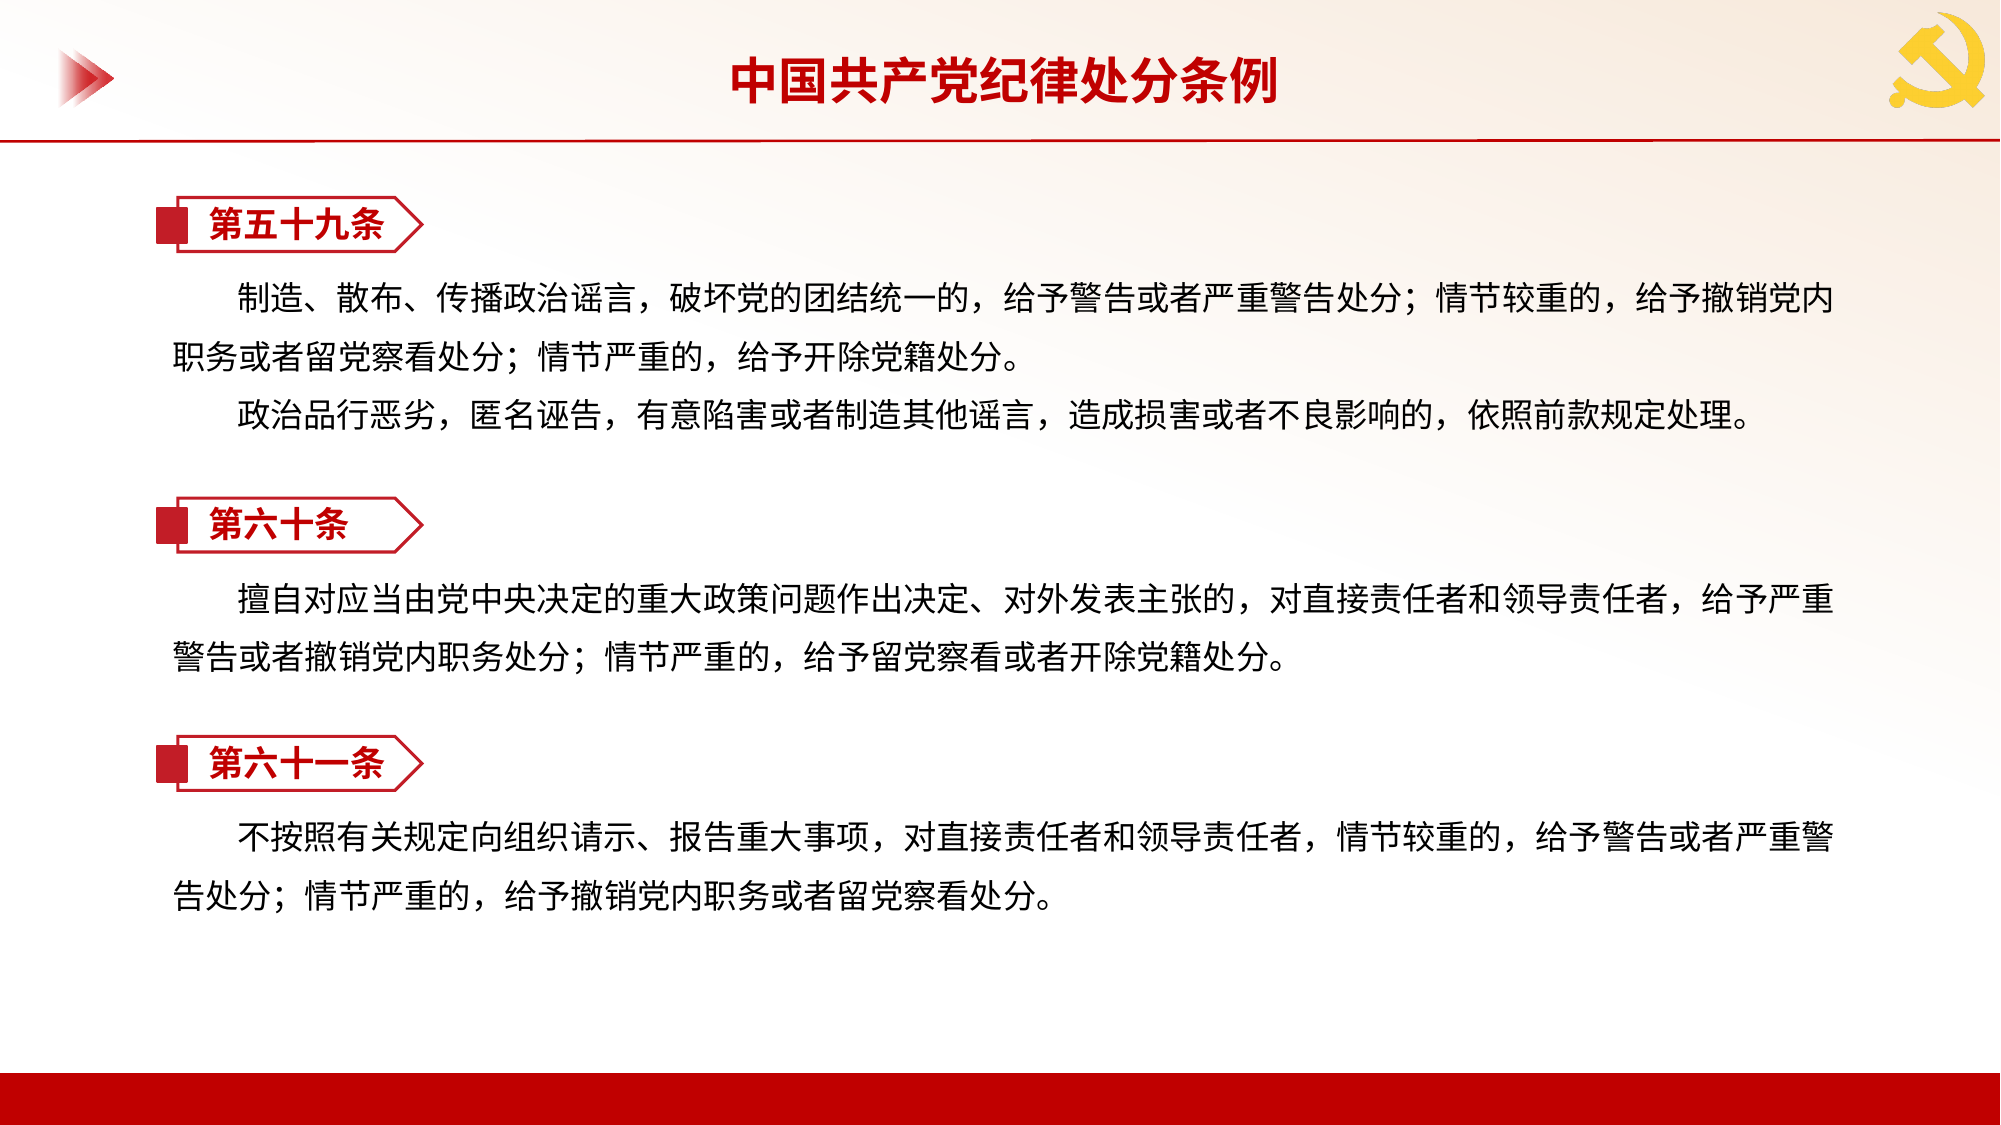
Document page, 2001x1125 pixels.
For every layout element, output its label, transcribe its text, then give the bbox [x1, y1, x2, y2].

text_box 中国共产党纪律处分条例 [303, 29, 1705, 117]
text_box 擅自对应当由党中央决定的重大政策问题作出决定、对外发表主张的，对直接责任者和领导责任者，给予严重警告或者撤销党内职务处分；情节严重的，给予留党察看或者开除党籍处分。 [157, 552, 1850, 634]
picture [1889, 12, 1985, 108]
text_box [156, 494, 422, 553]
text_box [0, 1072, 2000, 1125]
text_box 制造、散布、传播政治谣言，破坏党的团结统一的，给予警告或者严重警告处分；情节较重的，给予撤销党内职务或者留党察看处分；情节严重的，给予开除党籍处分。 政治品行恶劣，匿名诬告，有意陷害或者制造其他谣言，造成损害或者不良影响的，依照前款规定处理。 [157, 251, 1850, 334]
text_box 不按照有关规定向组织请示、报告重大事项，对直接责任者和领导责任者，情节较重的，给予警告或者严重警告处分；情节严重的，给予撤销党内职务或者留党察看处分。 [157, 790, 1850, 872]
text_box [156, 733, 422, 792]
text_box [156, 194, 422, 253]
